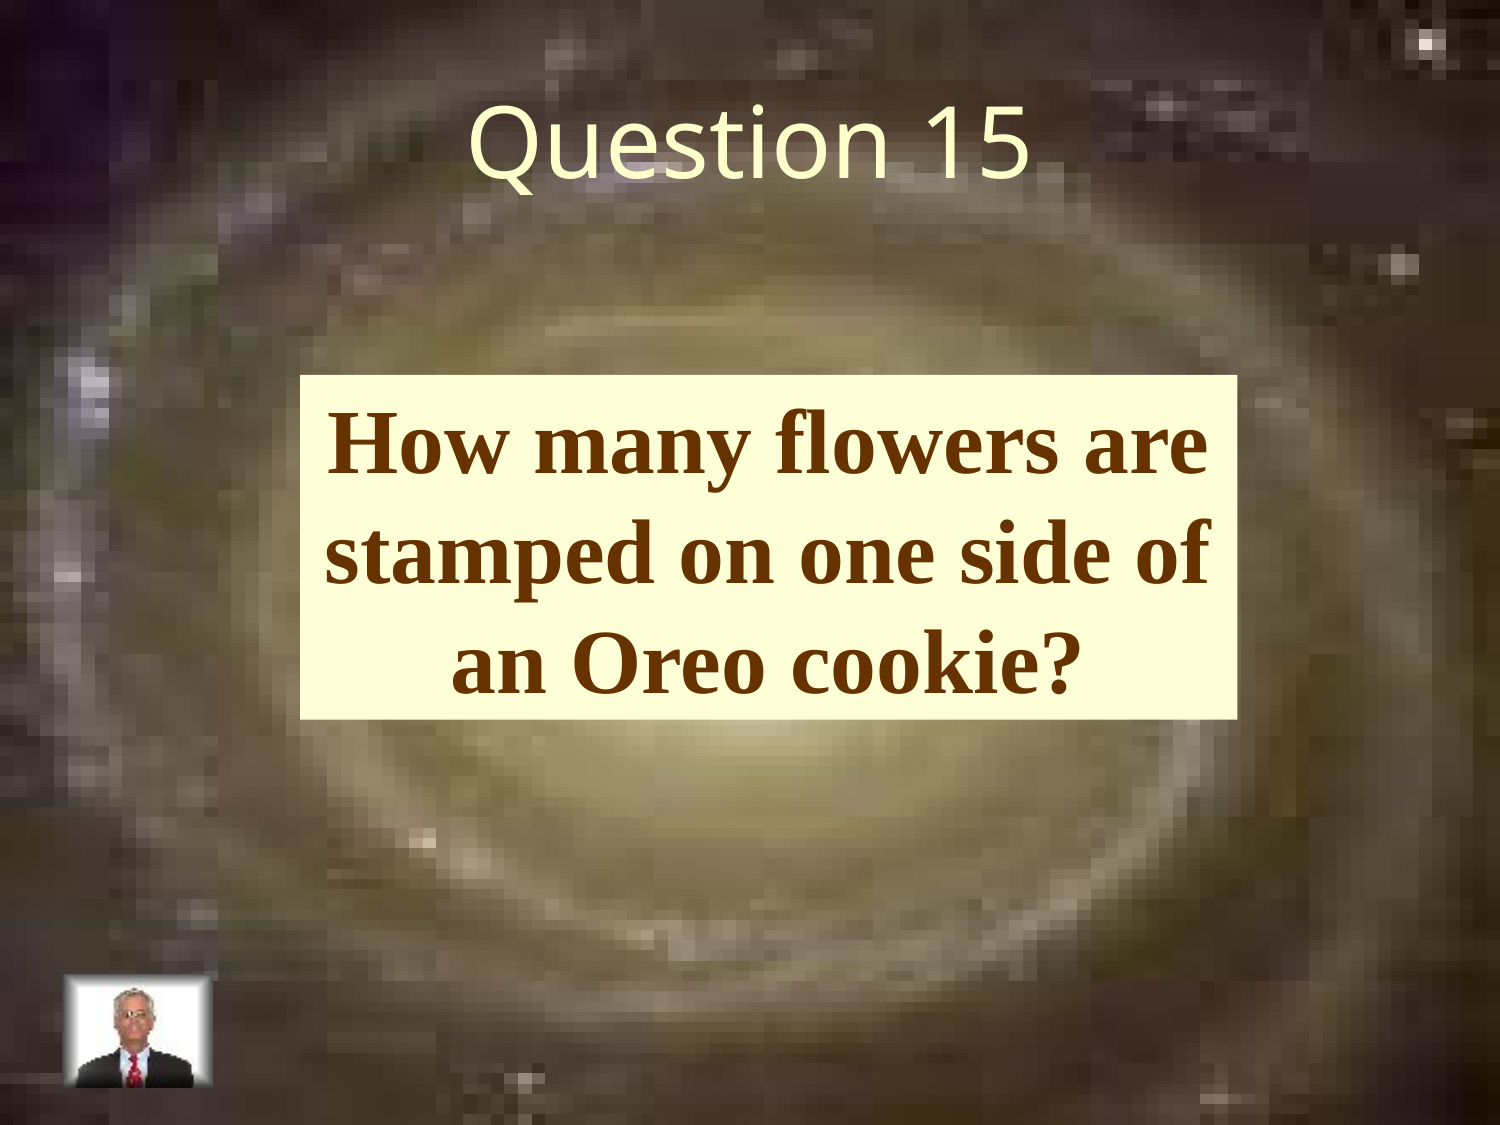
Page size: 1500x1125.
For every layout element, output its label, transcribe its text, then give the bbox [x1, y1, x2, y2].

text_box How many flowers are stamped on one side of an Oreo cookie? [300, 374, 1238, 720]
title Question 15 [74, 44, 1426, 233]
picture [0, 0, 1500, 1125]
